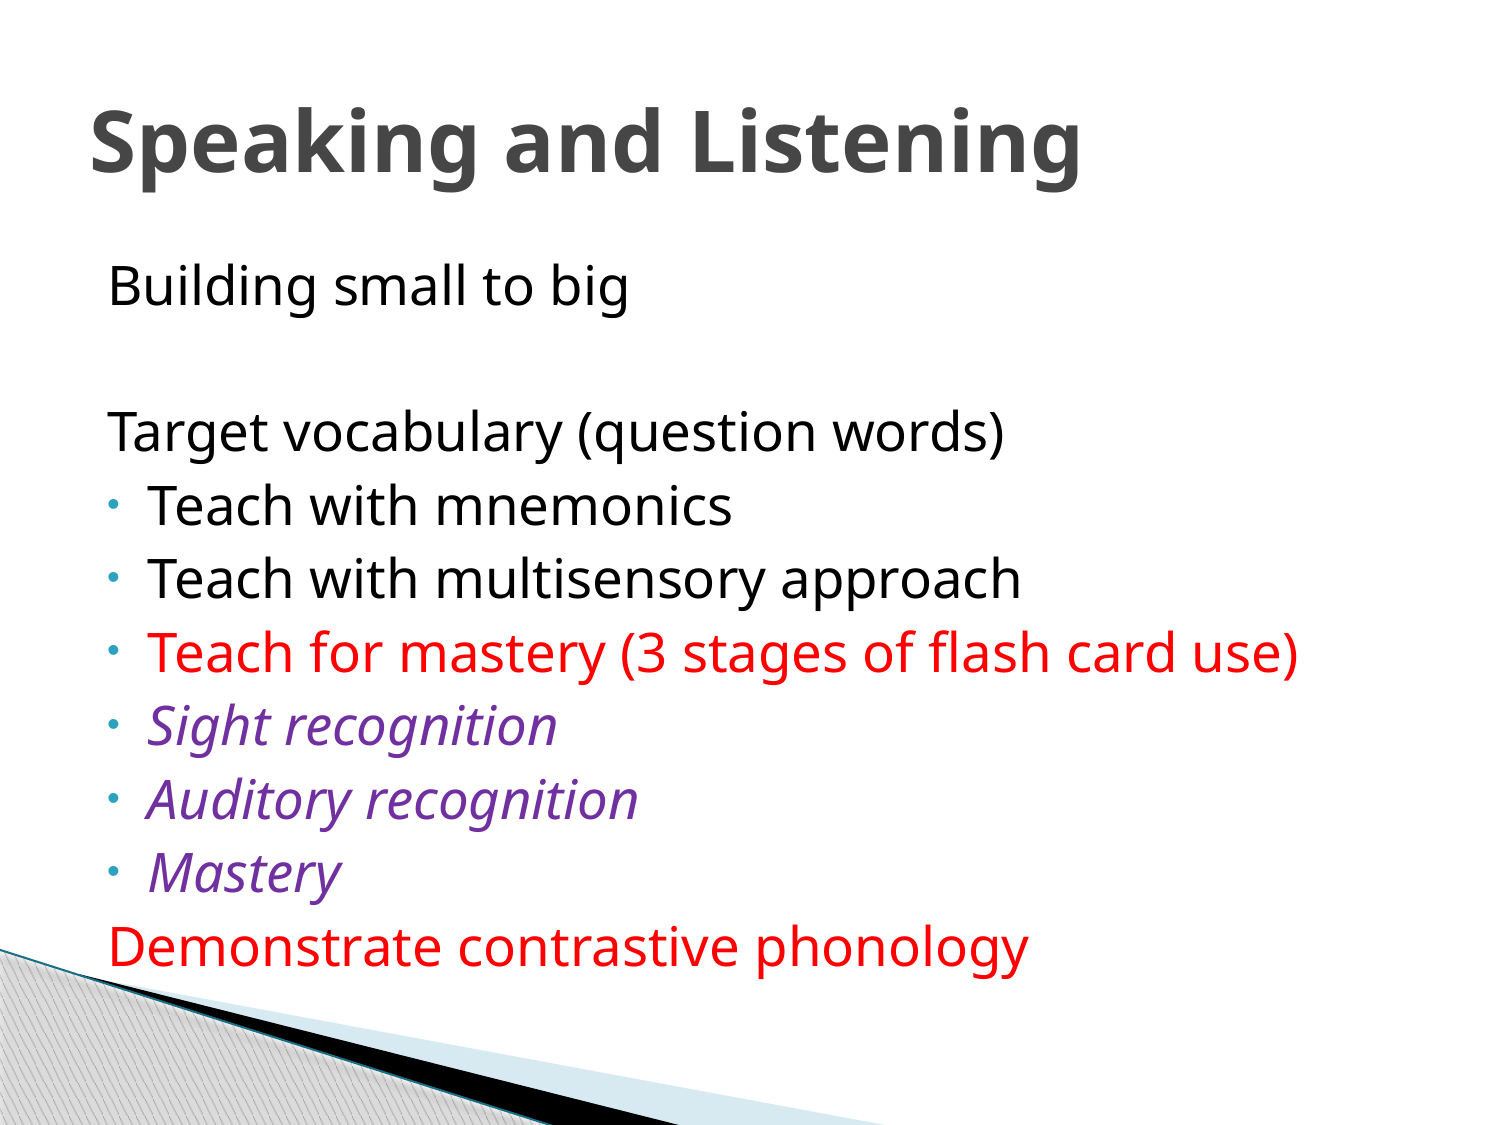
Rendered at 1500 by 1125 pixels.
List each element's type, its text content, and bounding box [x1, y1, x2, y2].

title Speaking and Listening [75, 45, 1425, 233]
list Building small to big Target vocabulary (question words) Teach with mnemonics Teach with multisensory approach Teach for mastery (3 stages of flash card use) Sight recognition Auditory recognition Mastery Demonstrate contrastive phonology [75, 243, 1425, 986]
